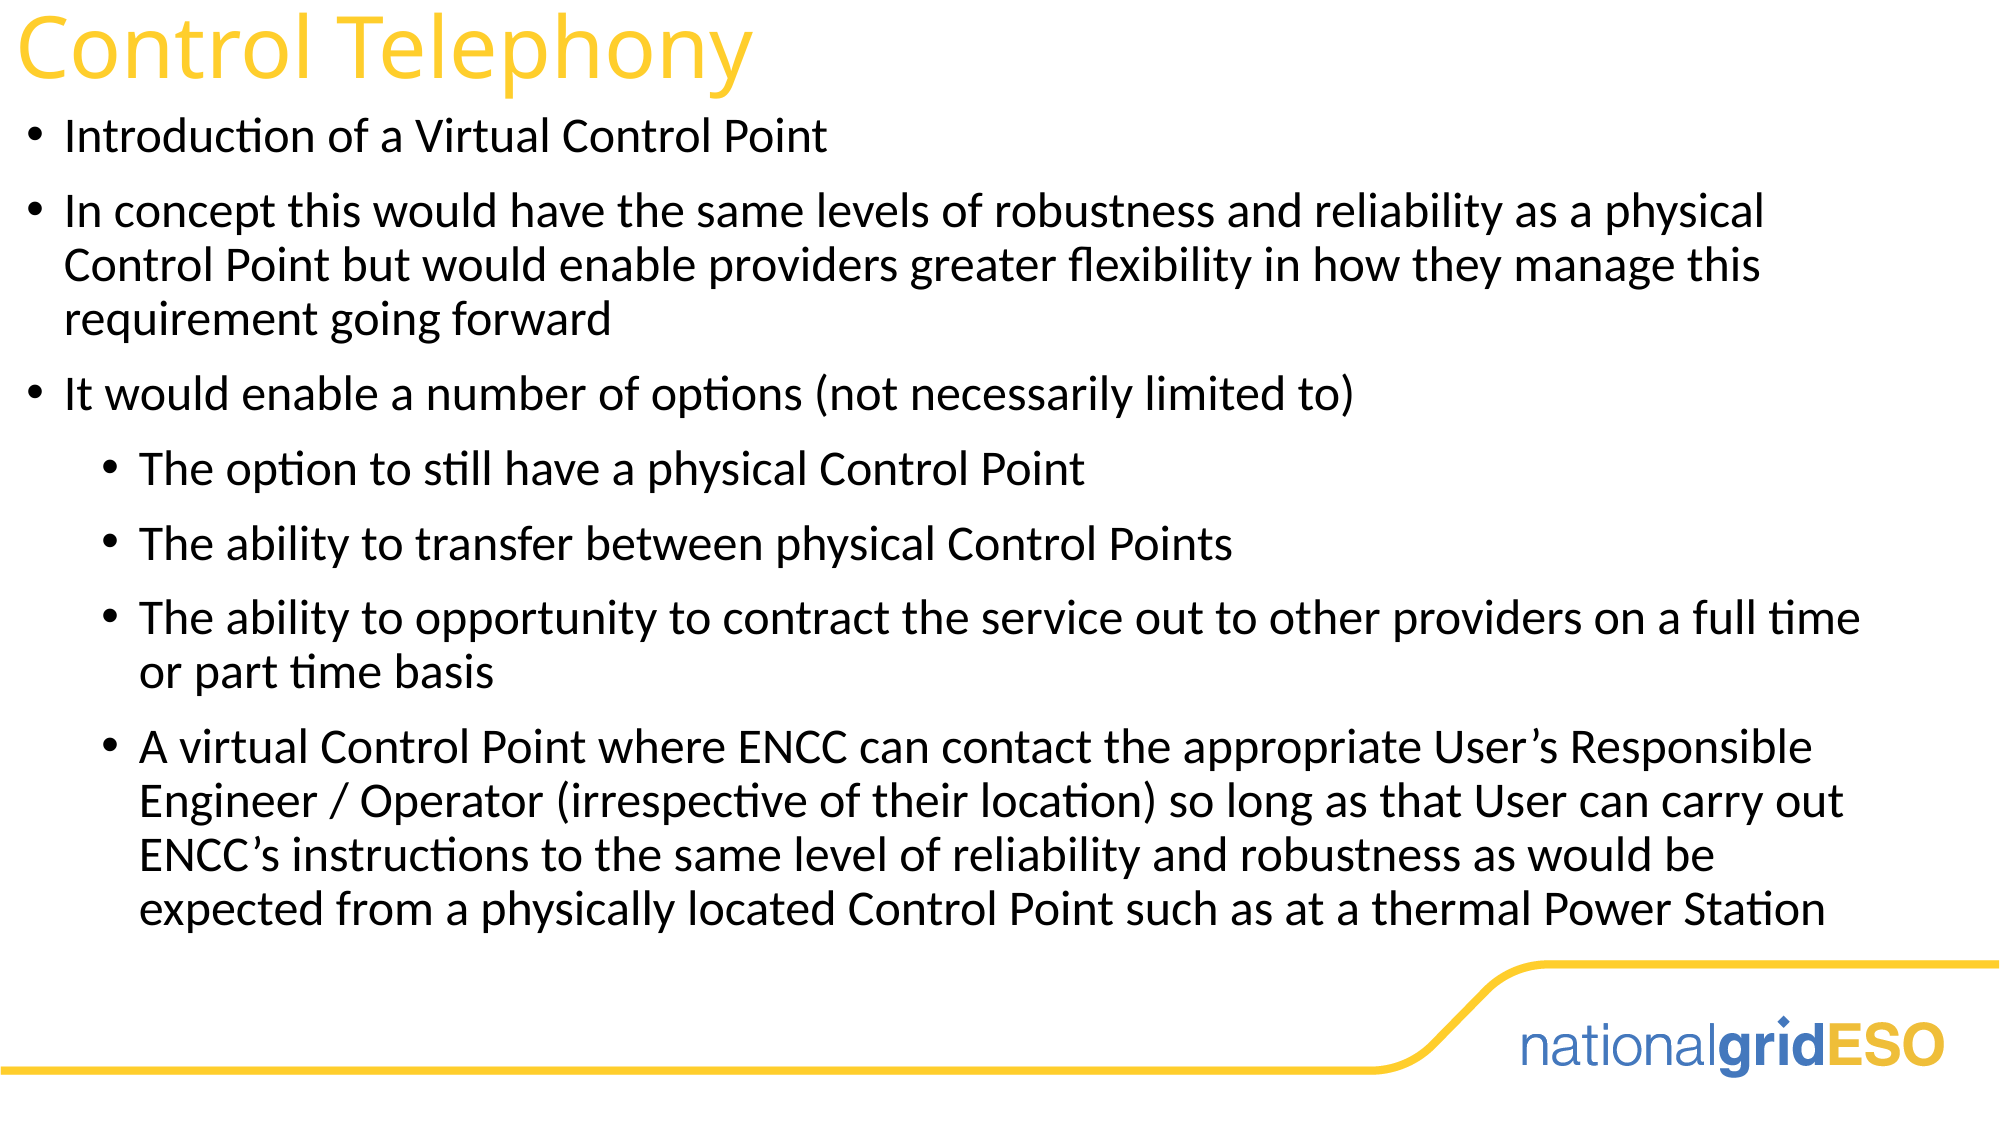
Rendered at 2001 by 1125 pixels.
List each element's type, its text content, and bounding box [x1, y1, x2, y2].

title Control Telephony [0, 0, 1753, 208]
picture [0, 954, 2000, 1125]
text_box Introduction of a Virtual Control Point In concept this would have the same levels of robustness and reliability as a physical Control Point but would enable providers greater flexibility in how they manage this requirement going forward It would enable a number of options (not necessarily limited to) The option to still have a physical Control Point The ability to transfer between physical Control Points The ability to opportunity to contract the service out to other providers on a full time or part time basis A virtual Control Point where ENCC can contact the appropriate User’s Responsible Engineer / Operator (irrespective of their location) so long as that User can carry out ENCC’s instructions to the same level of reliability and robustness as would be expected from a physically located Control Point such as at a thermal Power Station [11, 102, 1879, 944]
